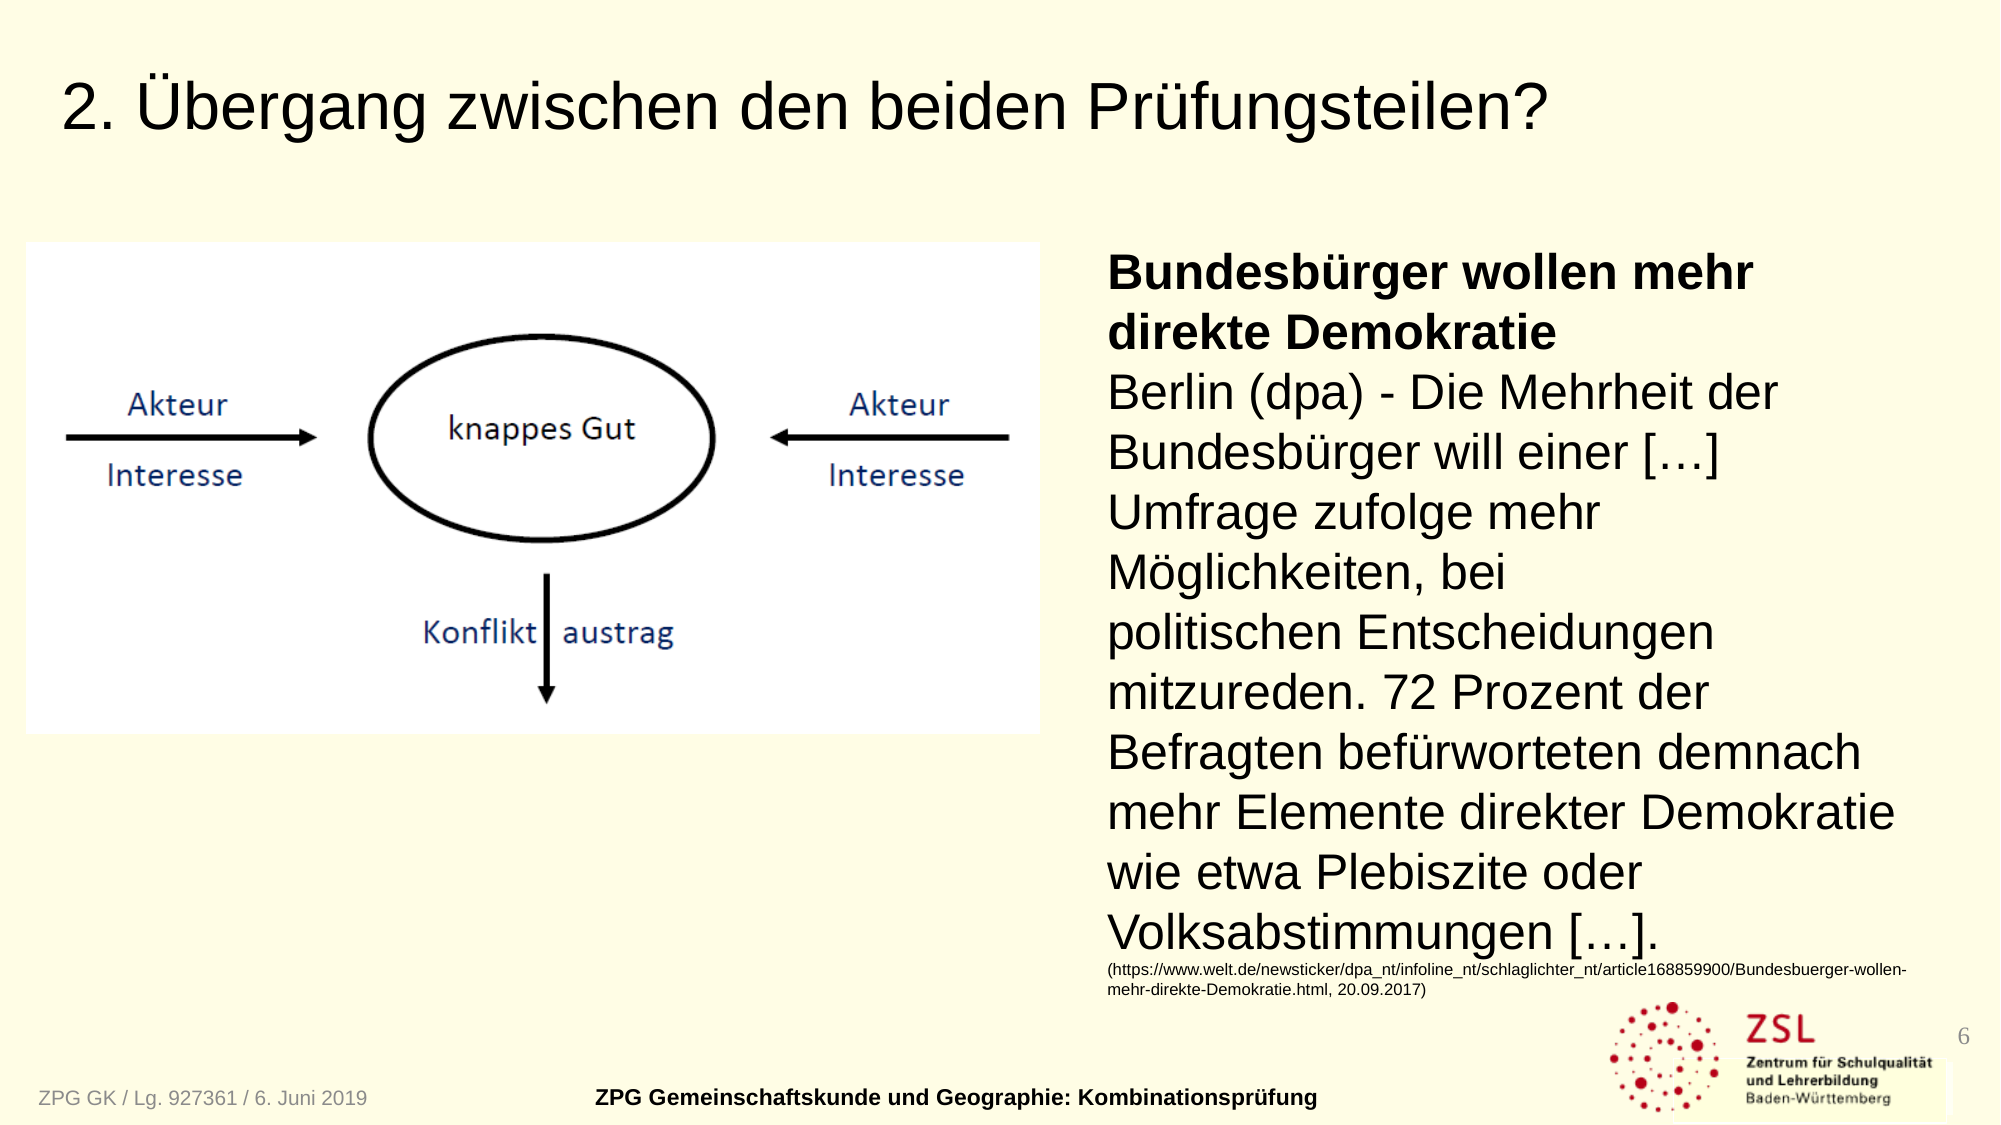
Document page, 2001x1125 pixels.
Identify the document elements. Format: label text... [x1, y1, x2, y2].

text_box 2. Übergang zwischen den beiden Prüfungsteilen? [47, 55, 1618, 289]
picture [26, 241, 1040, 734]
text_box Bundesbürger wollen mehr direkte Demokratie Berlin (dpa) - Die Mehrheit der Bundesbürger will einer […] Umfrage zufolge mehr Möglichkeiten, bei politischen Entscheidungen mitzureden. 72 Prozent der Befragten befürworteten demnach mehr Elemente direkter Demokratie wie etwa Plebiszite oder Volksabstimmungen […]. (https://www.welt.de/newsticker/dpa_nt/infoline_nt/schlaglichter_nt/article168859900/Bundesbuerger-wollen-mehr-direkte-Demokratie.html, 20.09.2017) [1092, 231, 1937, 1028]
picture [1947, 1065, 1953, 1115]
text_box ZPG GK / Lg. 927361 / 6. Juni 2019 [23, 1066, 843, 1125]
text_box <Foliennummer> [1899, 1004, 1985, 1065]
picture [1609, 1028, 1935, 1114]
